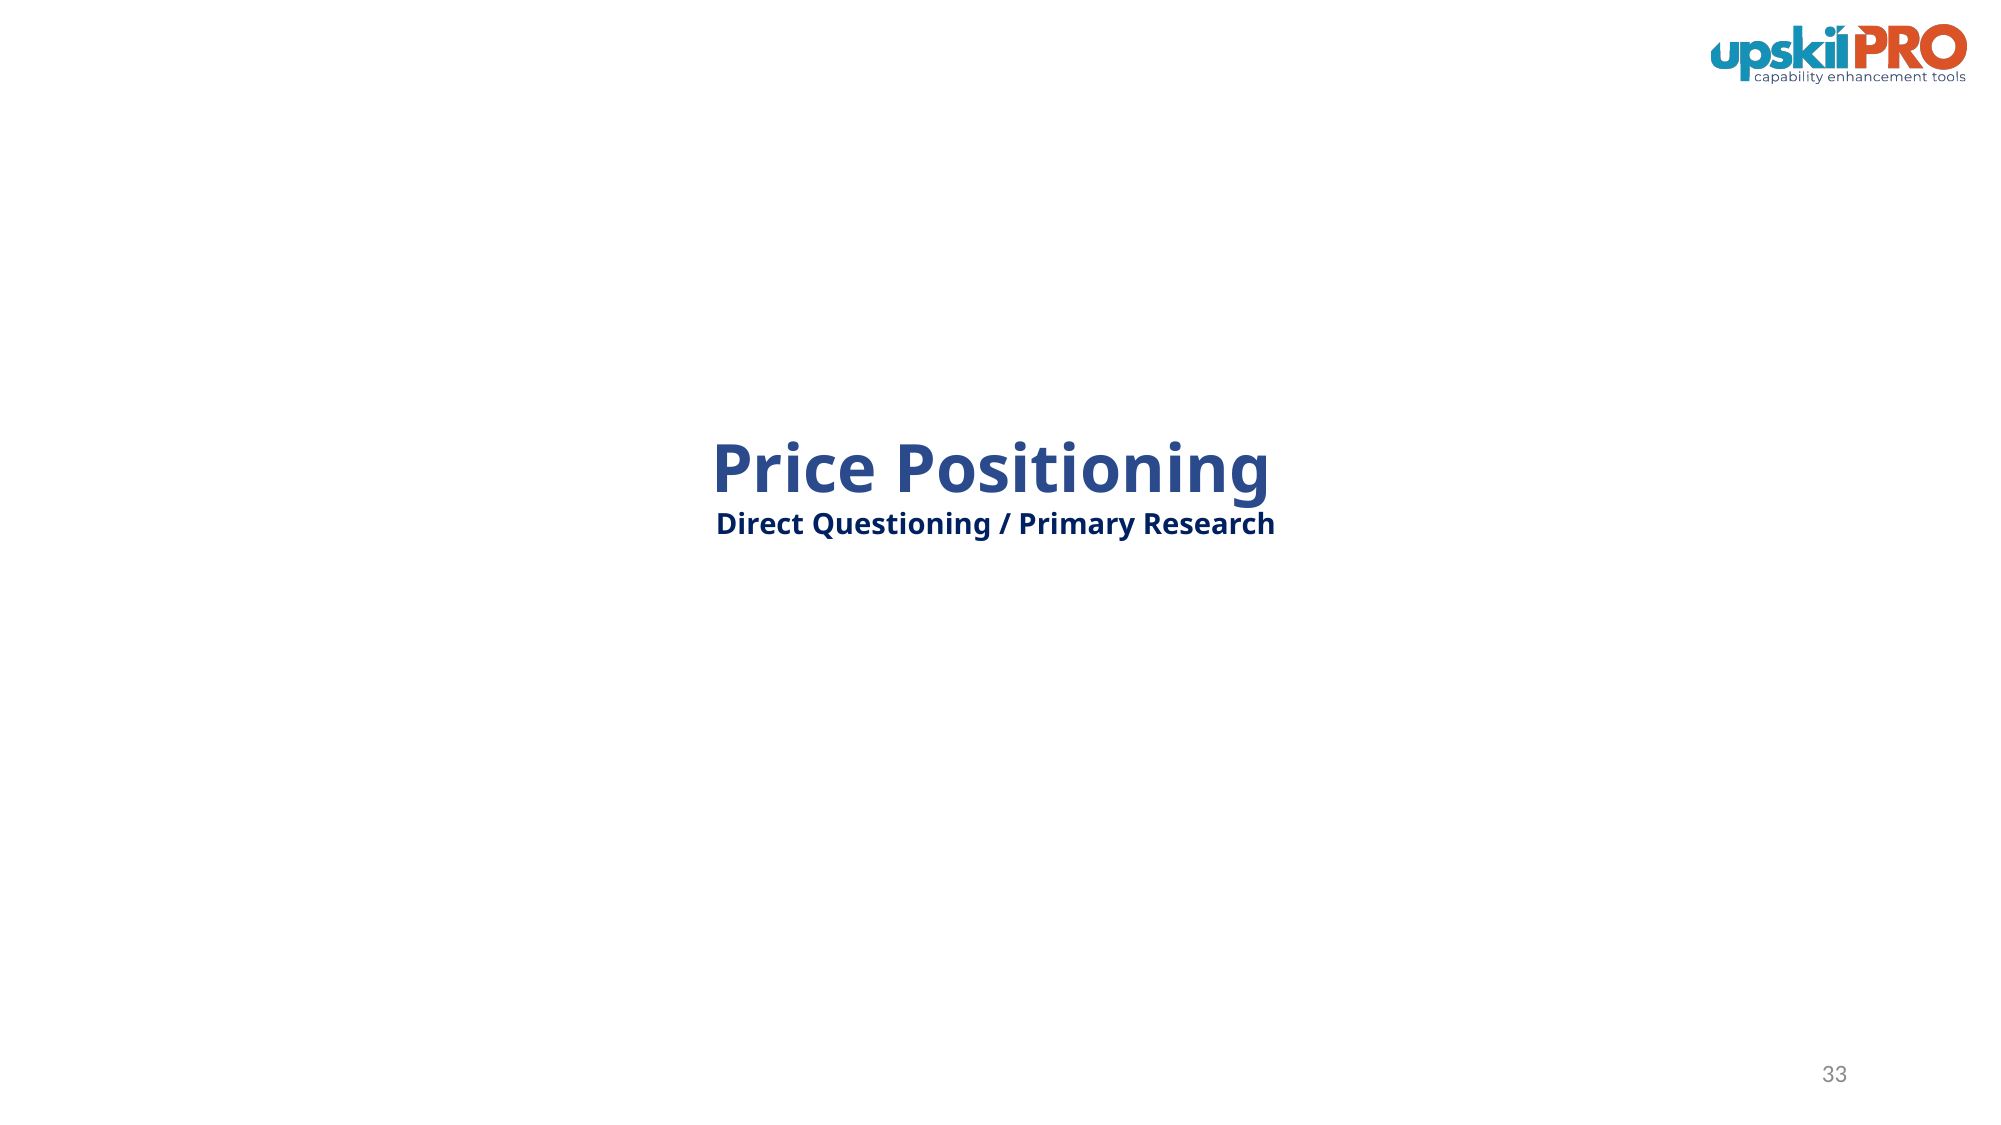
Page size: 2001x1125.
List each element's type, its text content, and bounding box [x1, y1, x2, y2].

slide_number 33 [1412, 1042, 1863, 1103]
text_box Price Positioning Direct Questioning / Primary Research [414, 418, 1586, 548]
picture [1711, 24, 1967, 85]
